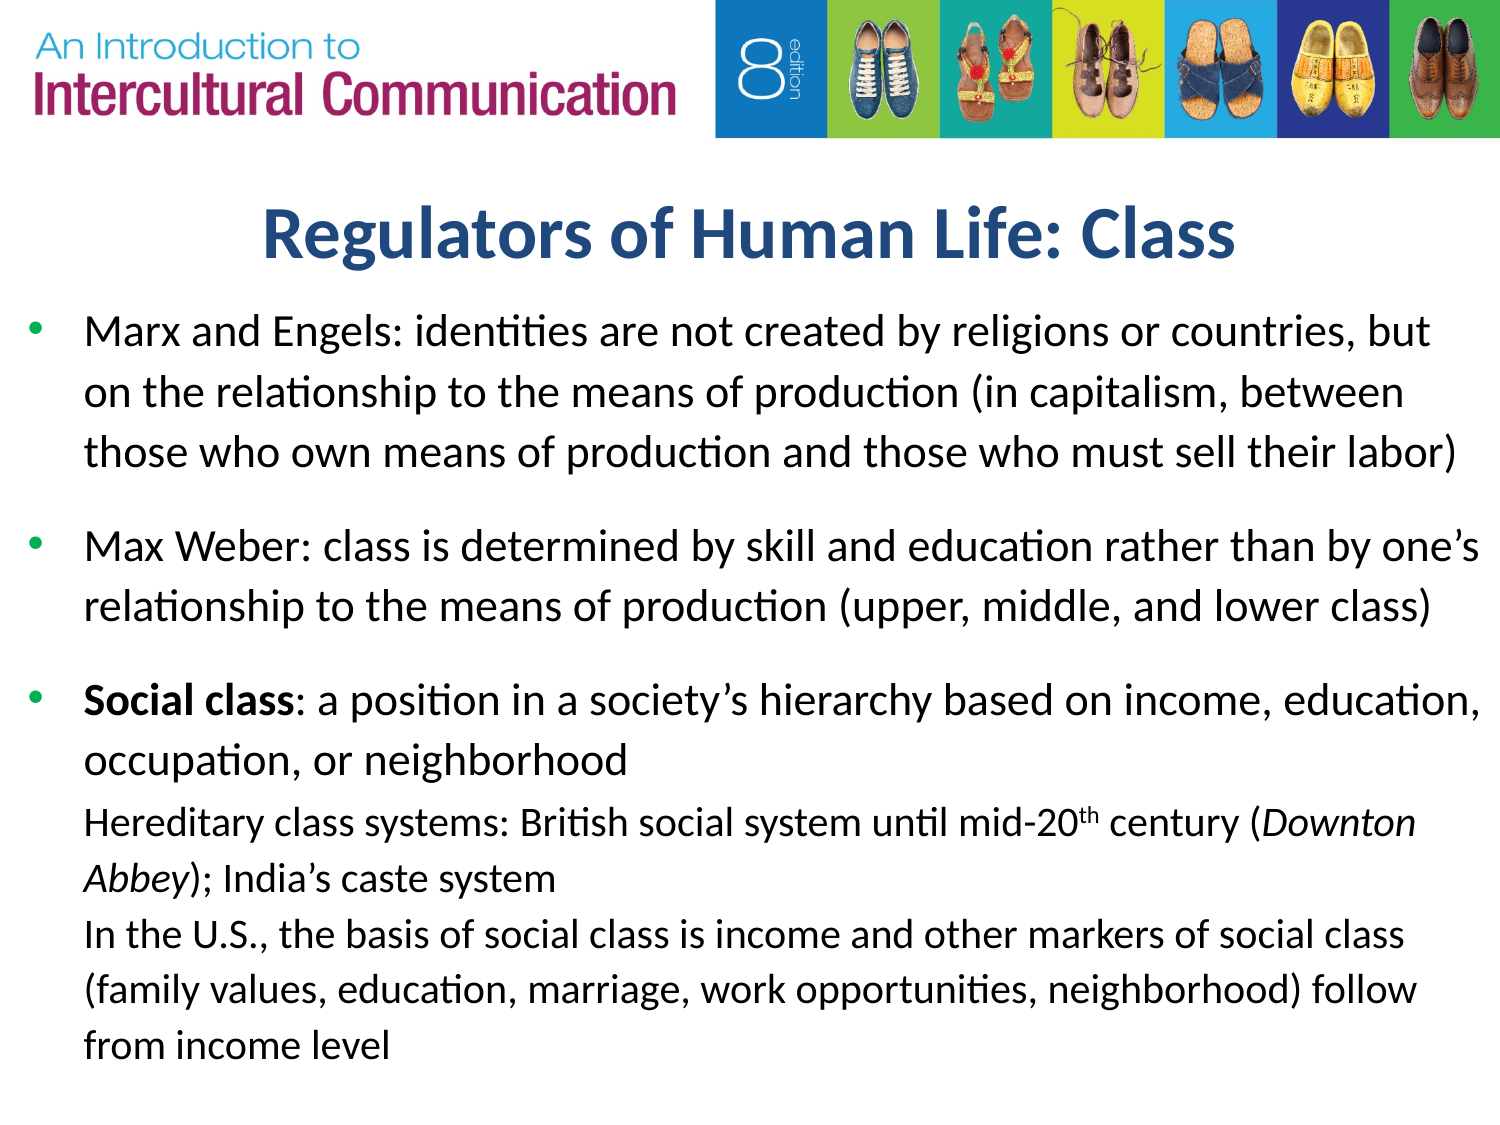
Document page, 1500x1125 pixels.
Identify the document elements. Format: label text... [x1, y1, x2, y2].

list Marx and Engels: identities are not created by religions or countries, but on the relationship to the means of production (in capitalism, between those who own means of production and those who must sell their labor) Max Weber: class is determined by skill and education rather than by one’s relationship to the means of production (upper, middle, and lower class) Social class: a position in a society’s hierarchy based on income, education, occupation, or neighborhood Hereditary class systems: British social system until mid-20th century (Downton Abbey); India’s caste system In the U.S., the basis of social class is income and other markers of social class (family values, education, marriage, work opportunities, neighborhood) follow from income level [12, 287, 1500, 1088]
picture [0, 0, 1500, 149]
title Regulators of Human Life: Class [0, 149, 1500, 308]
picture [0, 308, 1500, 1125]
